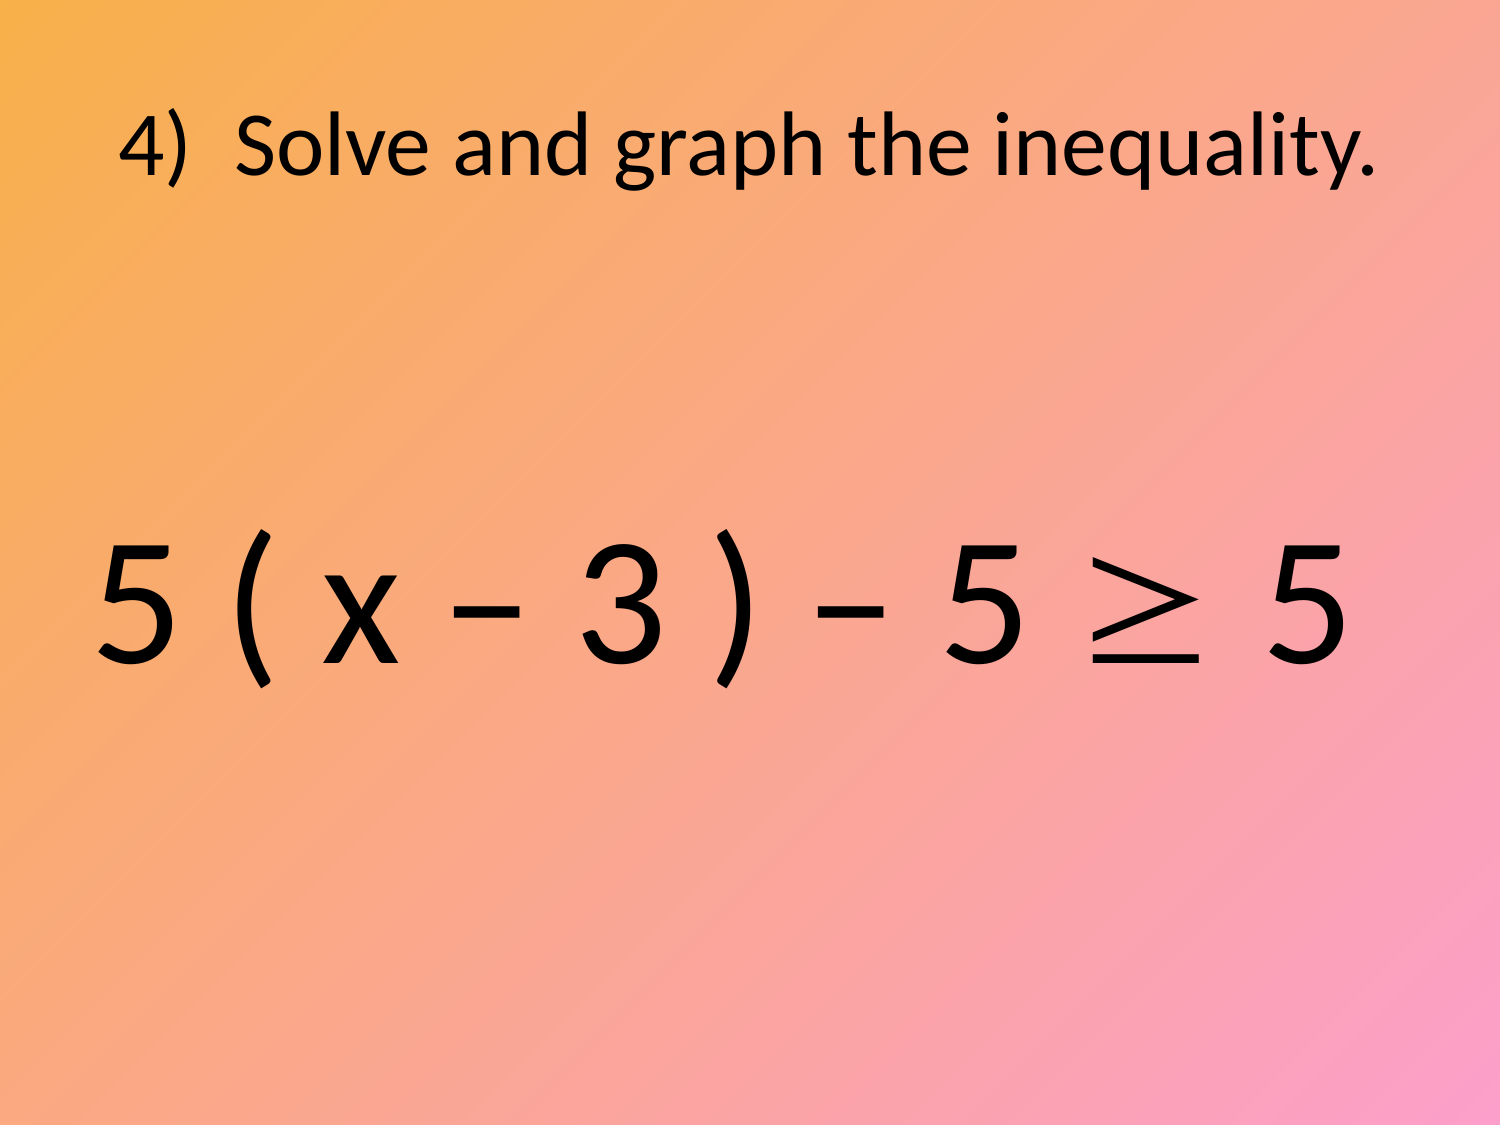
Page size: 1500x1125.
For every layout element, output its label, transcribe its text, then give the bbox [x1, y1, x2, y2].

title 4) Solve and graph the inequality. [74, 44, 1426, 233]
list 5 ( x – 3 ) – 5  5 [74, 262, 1426, 1006]
